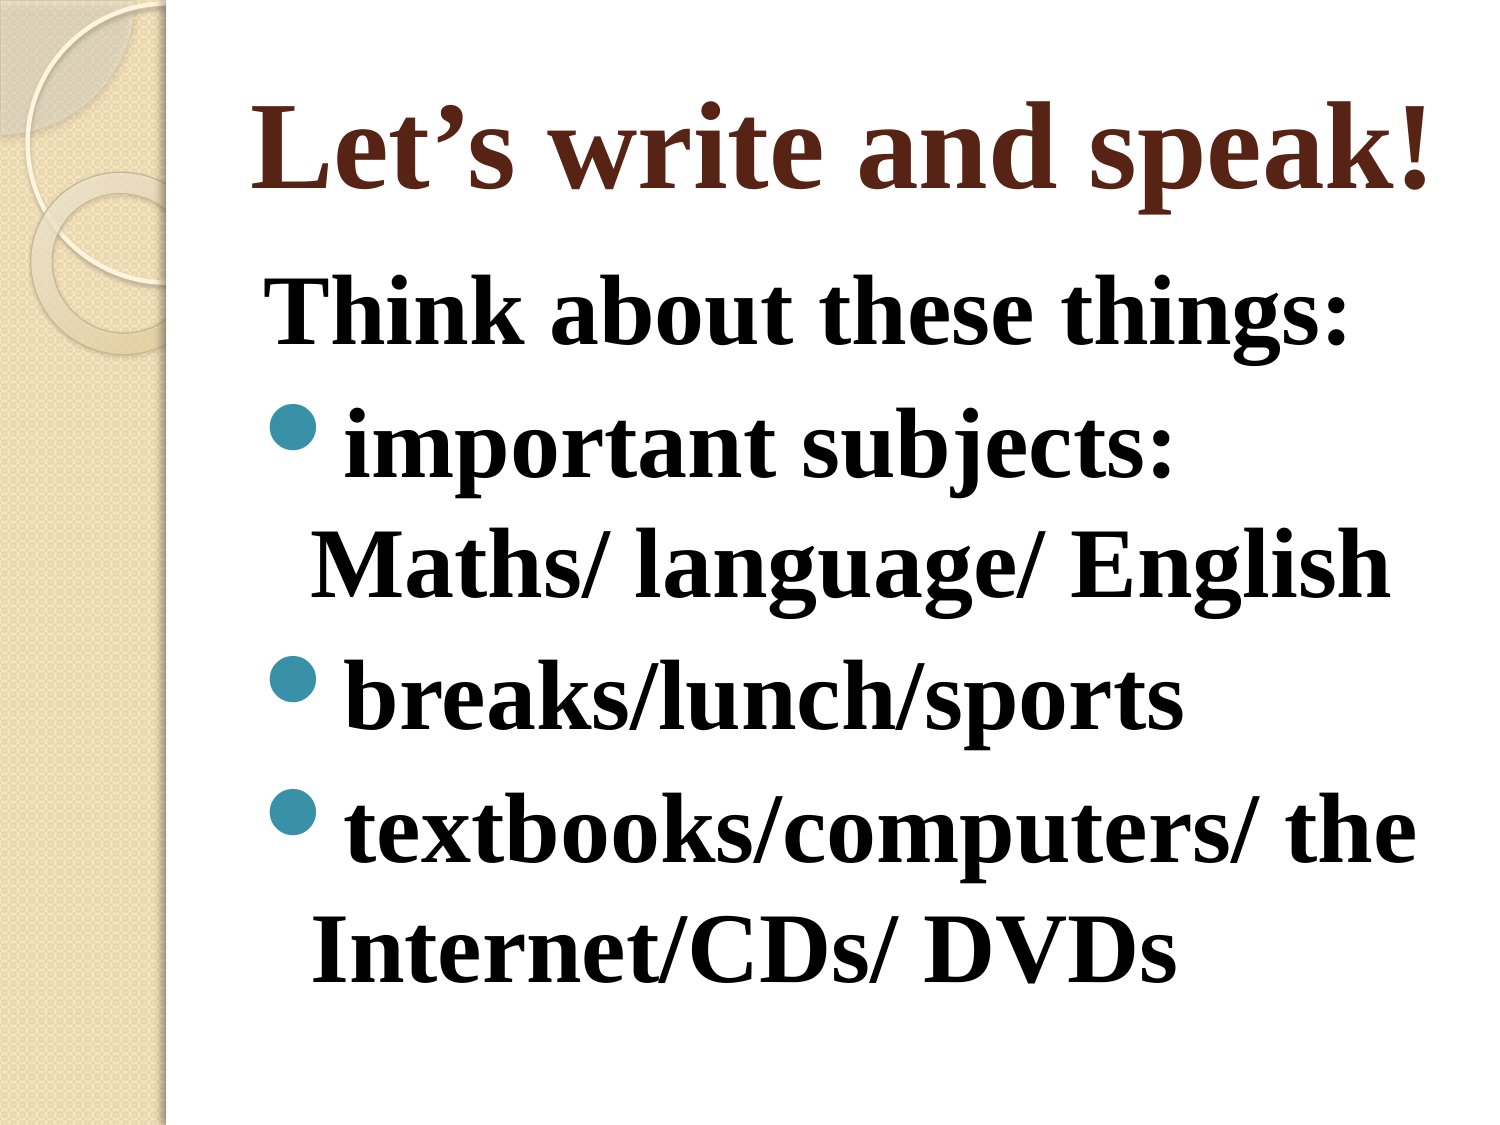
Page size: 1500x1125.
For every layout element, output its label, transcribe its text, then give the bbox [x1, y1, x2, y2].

title Let’s write and speak! [235, 45, 1466, 233]
list Think about these things: important subjects: Maths/ language/ English breaks/lunch/sports textbooks/computers/ the Internet/CDs/ DVDs [235, 237, 1466, 1025]
